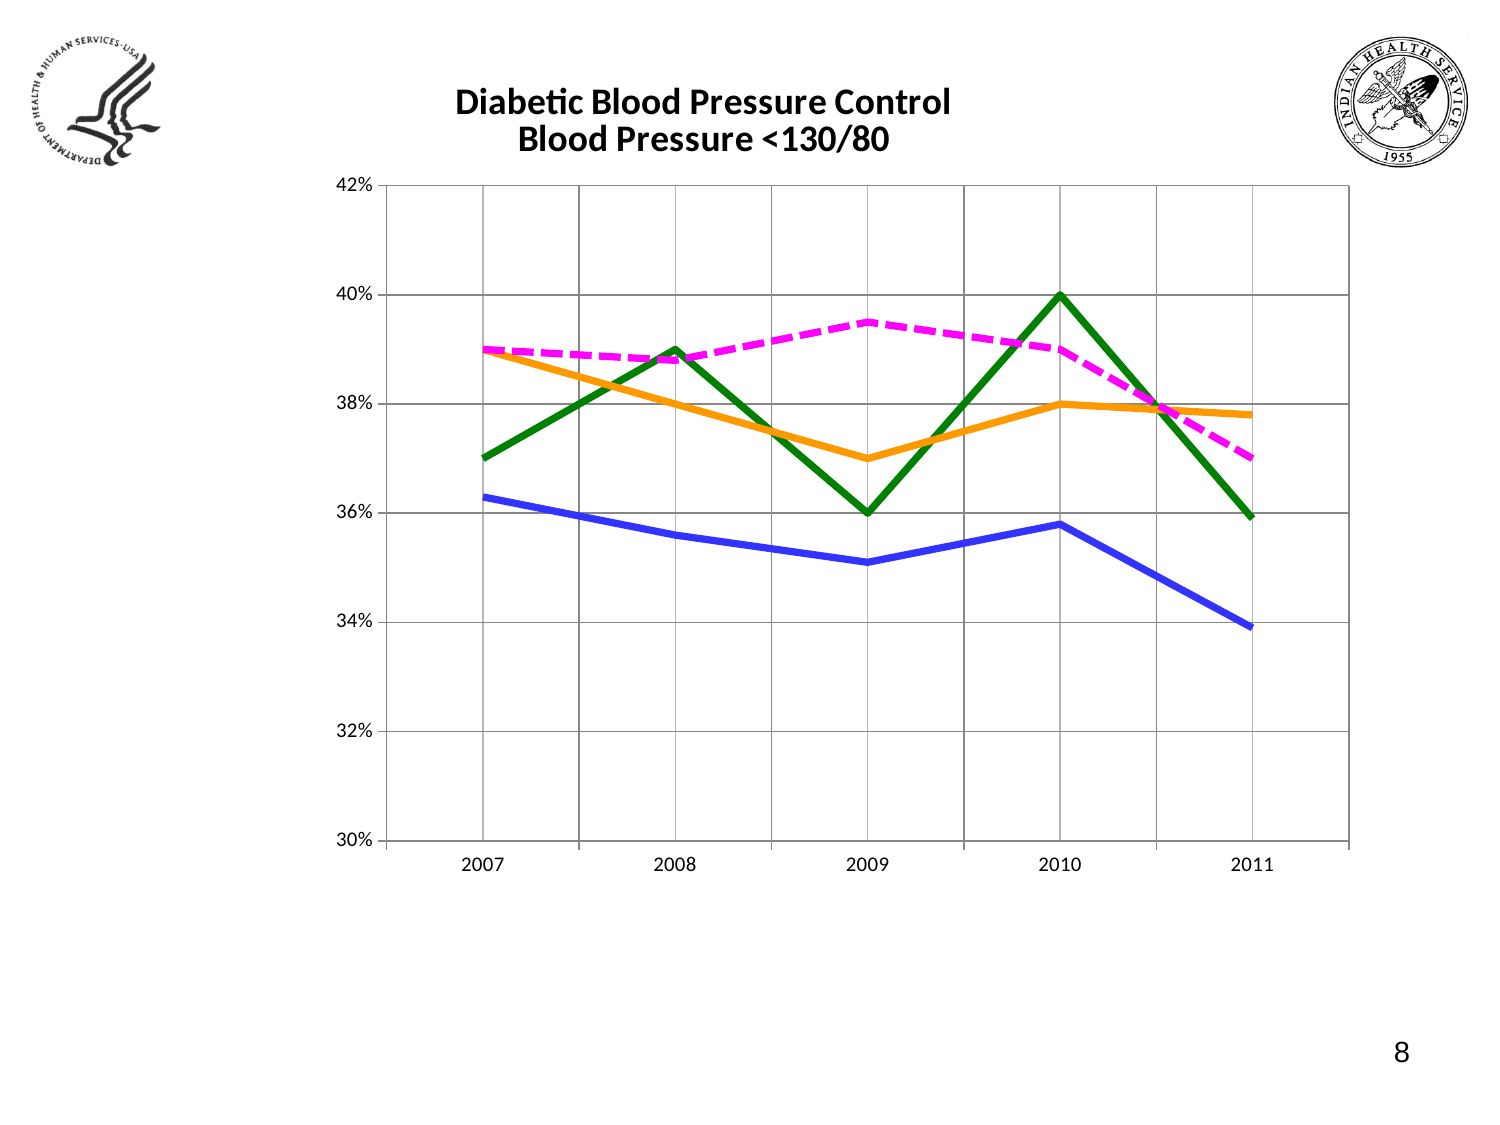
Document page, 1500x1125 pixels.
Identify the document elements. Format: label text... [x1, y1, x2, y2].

chart [24, 74, 1363, 1026]
picture [1333, 33, 1469, 169]
picture [28, 33, 164, 74]
slide_number 8 [1074, 1025, 1425, 1104]
